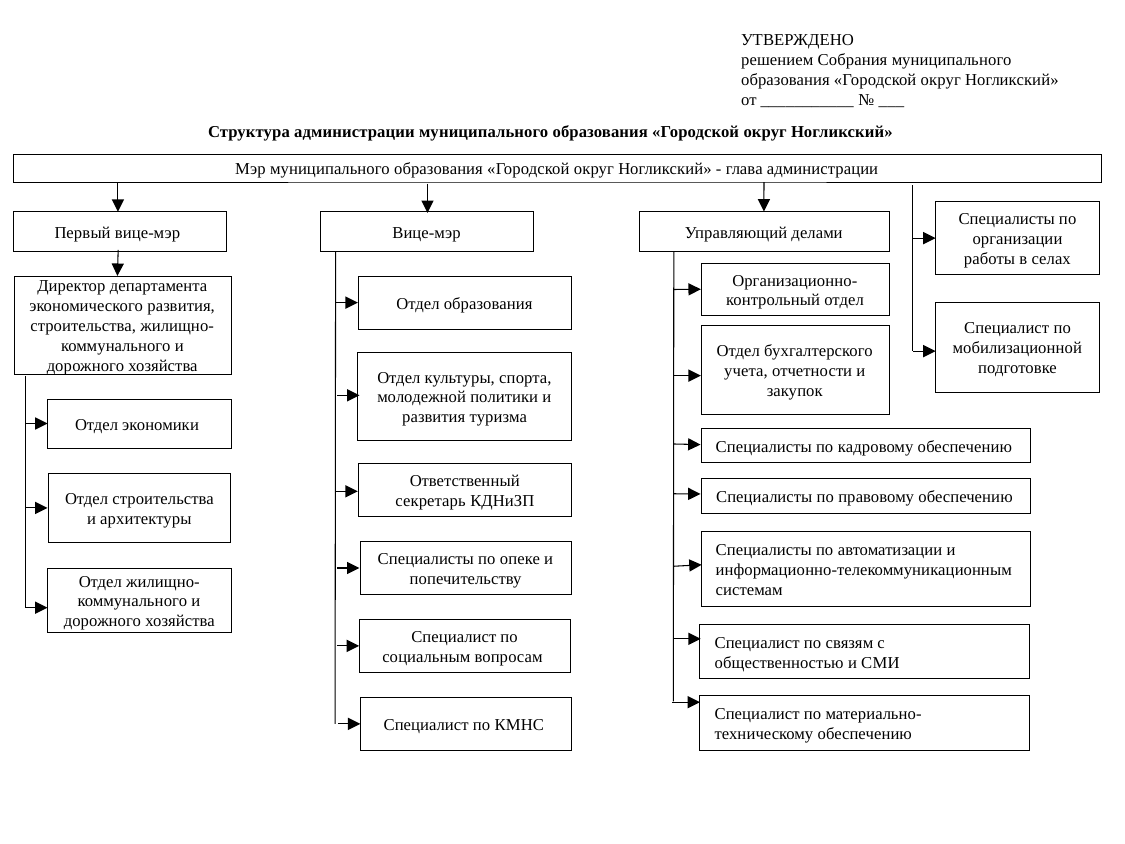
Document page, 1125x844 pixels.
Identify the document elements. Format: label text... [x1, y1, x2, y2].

text_box Отдел образования [357, 275, 573, 330]
text_box Отдел экономики [47, 398, 232, 449]
text_box Отдел бухгалтерского учета, отчетности и закупок [700, 324, 890, 415]
text_box Ответственный секретарь КДНиЗП [357, 463, 573, 517]
text_box Специалист по материально-техническому обеспечению [699, 694, 1030, 751]
text_box Специалисты по автоматизации и информационно-телекоммуникационным системам [700, 530, 1031, 607]
text_box Организационно-контрольный отдел [700, 262, 890, 317]
text_box Структура администрации муниципального образования «Городской округ Ногликский» [13, 113, 1089, 148]
text_box Специалисты по кадровому обеспечению [700, 427, 1031, 464]
text_box Вице-мэр [319, 211, 535, 253]
text_box Специалист по социальным вопросам [358, 619, 571, 673]
text_box Специалисты по организации работы в селах [935, 200, 1100, 276]
text_box Специалист по мобилизационной подготовке [935, 301, 1100, 393]
text_box Специалисты по правовому обеспечению [700, 477, 1031, 514]
text_box Мэр муниципального образования «Городской округ Ногликский» - глава администрации [12, 153, 1103, 183]
text_box Специалист по связям с общественностью и СМИ [699, 623, 1030, 680]
text_box УТВЕРЖДЕНО решением Собрания муниципального образования «Городской округ Ногликский» от ___________ № ___ [726, 21, 1084, 113]
text_box Первый вице-мэр [12, 211, 228, 253]
text_box Отдел строительства и архитектуры [47, 472, 232, 543]
text_box Управляющий делами [638, 211, 890, 253]
text_box Специалист по КМНС [359, 696, 572, 751]
text_box Специалисты по опеке и попечительству [359, 541, 573, 595]
text_box Директор департамента экономического развития, строительства, жилищно-коммунального и дорожного хозяйства [13, 275, 232, 375]
text_box Отдел жилищно-коммунального и дорожного хозяйства [47, 567, 232, 634]
text_box Отдел культуры, спорта, молодежной политики и развития туризма [357, 352, 572, 441]
